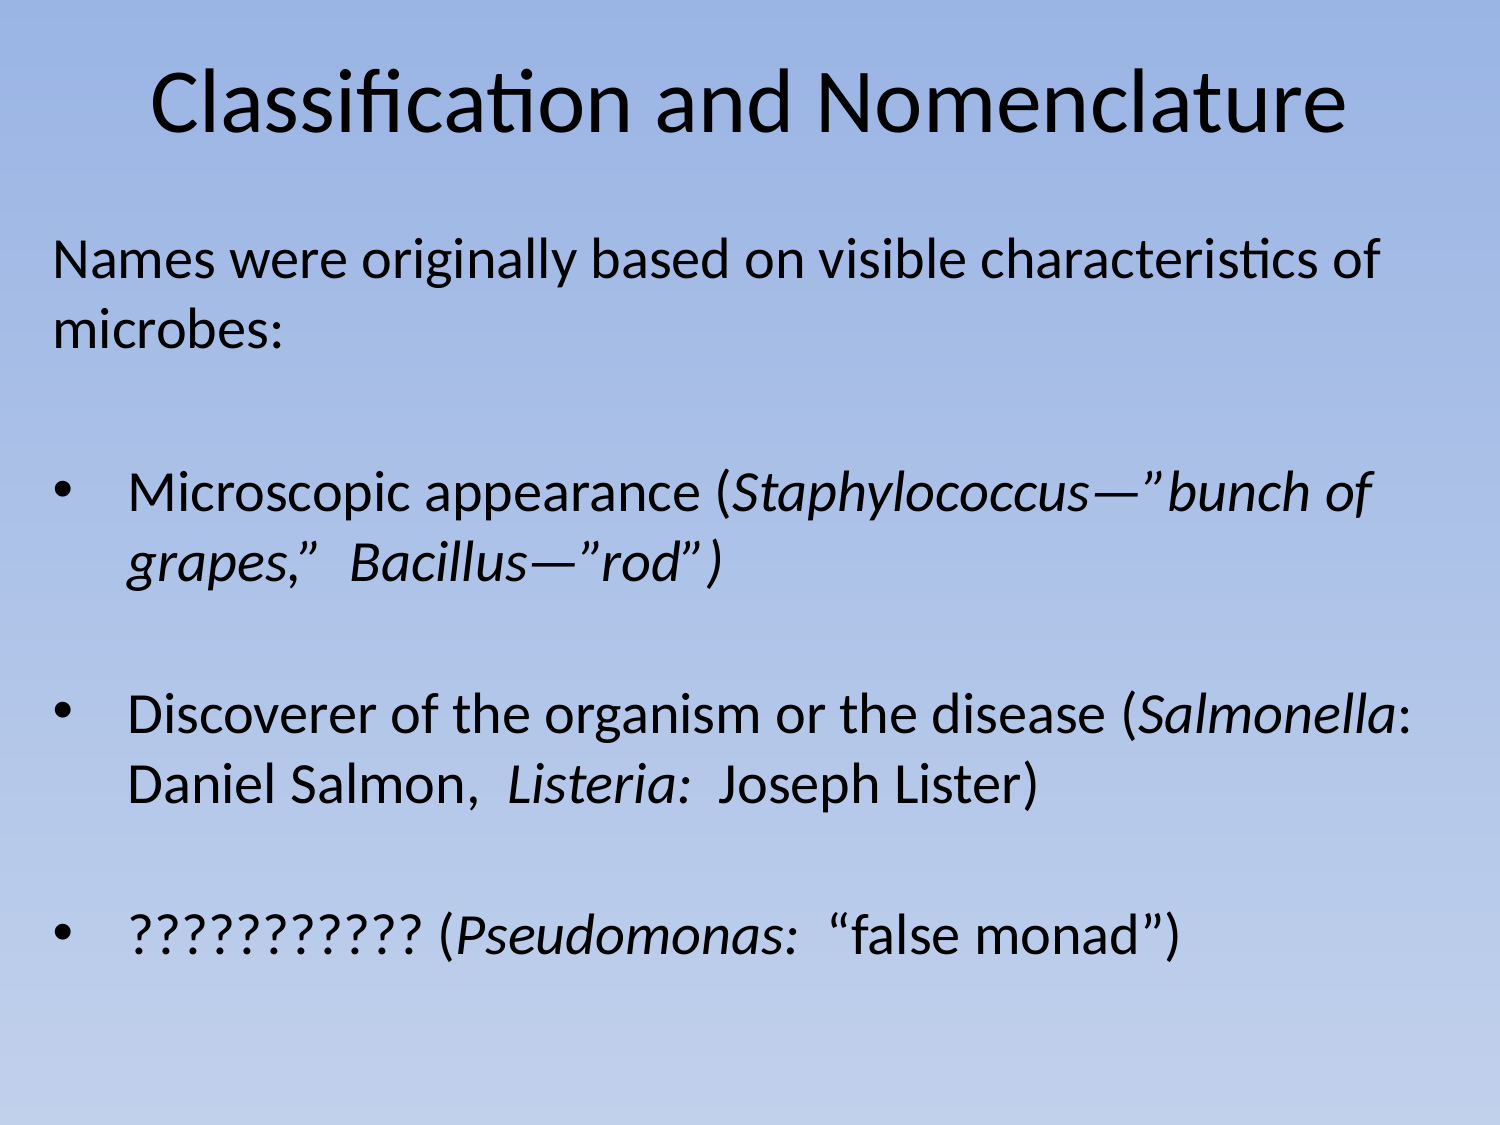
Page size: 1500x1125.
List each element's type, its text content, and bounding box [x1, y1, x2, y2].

subtitle Names were originally based on visible characteristics of microbes: Microscopic appearance (Staphylococcus—”bunch of grapes,” Bacillus—”rod”) Discoverer of the organism or the disease (Salmonella: Daniel Salmon, Listeria: Joseph Lister) ??????????? (Pseudomonas: “false monad”) [37, 212, 1463, 388]
title Classification and Nomenclature [112, 0, 1388, 212]
